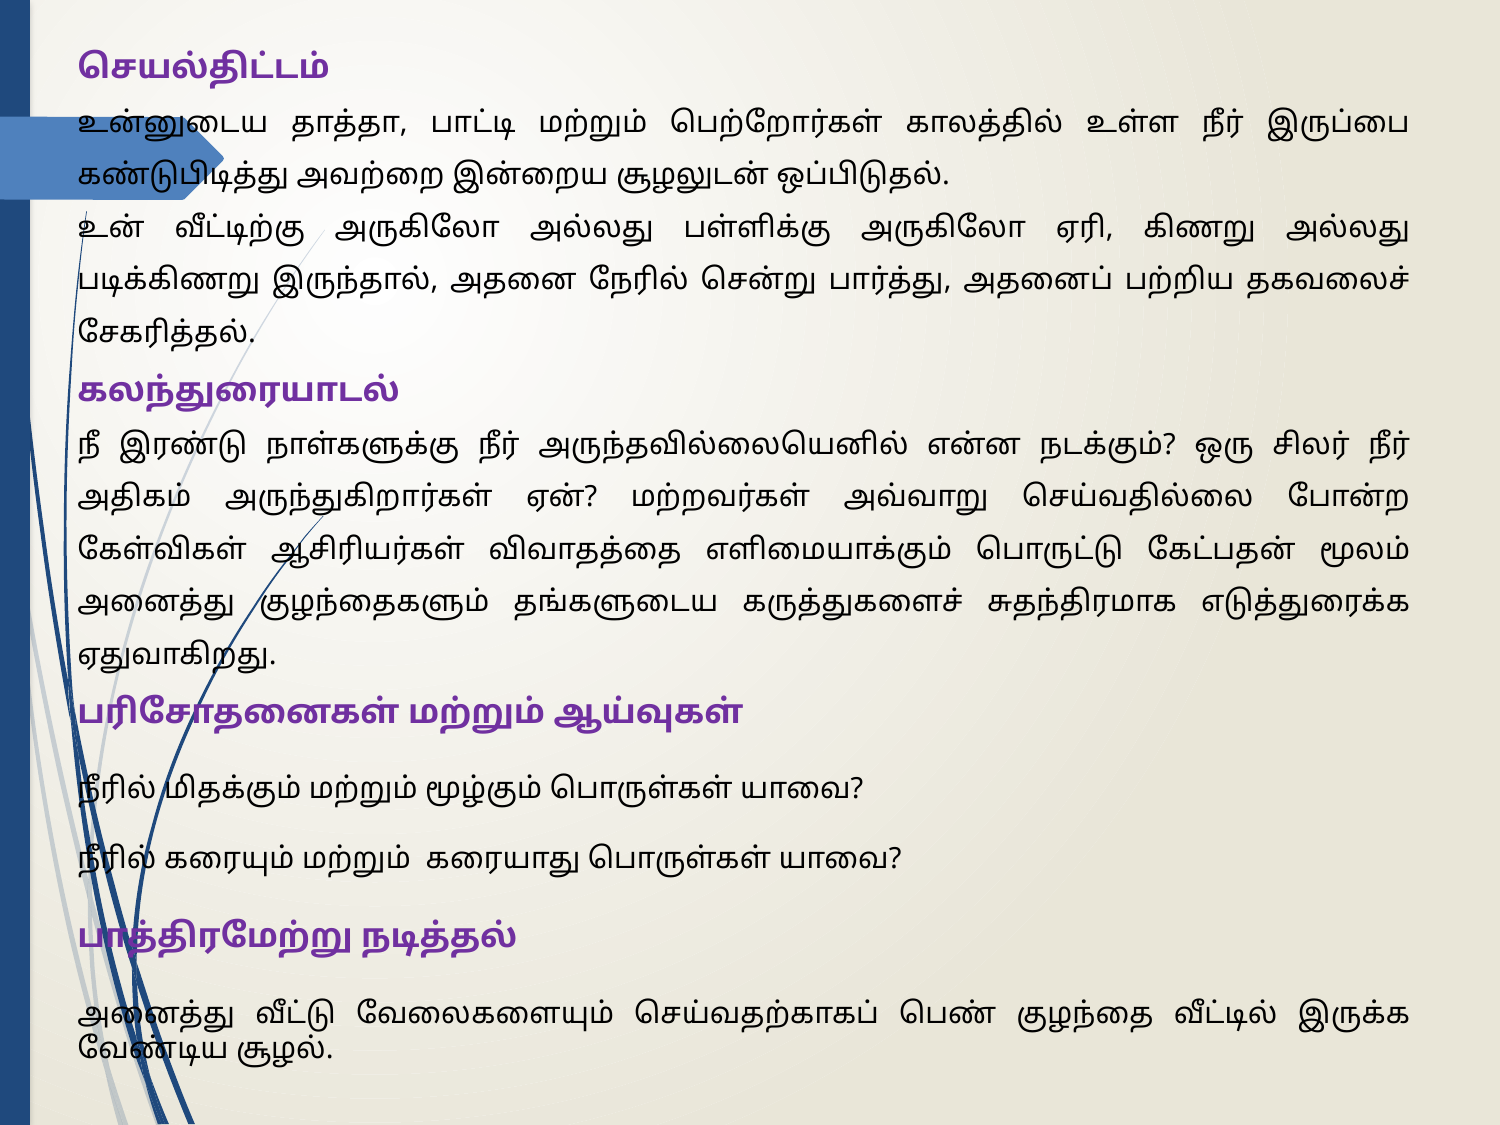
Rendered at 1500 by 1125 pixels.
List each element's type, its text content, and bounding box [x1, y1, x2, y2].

text_box செயல்திட்டம் உன்னுடைய தாத்தா, பாட்டி மற்றும் பெற்றோர்கள் காலத்தில் உள்ள நீர் இருப்பை கண்டுபிடித்து அவற்றை இன்றைய சூழலுடன் ஒப்பிடுதல். உன் வீட்டிற்கு அருகிலோ அல்லது பள்ளிக்கு அருகிலோ ஏரி, கிணறு அல்லது படிக்கிணறு இருந்தால், அதனை நேரில் சென்று பார்த்து, அதனைப் பற்றிய தகவலைச் சேகரித்தல். கலந்துரையாடல் நீ இரண்டு நாள்களுக்கு நீர் அருந்தவில்லையெனில் என்ன நடக்கும்? ஒரு சிலர் நீர் அதிகம் அருந்துகிறார்கள் ஏன்? மற்றவர்கள் அவ்வாறு செய்வதில்லை போன்ற கேள்விகள் ஆசிரியர்கள் விவாதத்தை எளிமையாக்கும் பொருட்டு கேட்பதன் மூலம் அனைத்து குழந்தைகளும் தங்களுடைய கருத்துகளைச் சுதந்திரமாக எடுத்துரைக்க ஏதுவாகிறது. பரிசோதனைகள் மற்றும் ஆய்வுகள் நீரில் மிதக்கும் மற்றும் மூழ்கும் பொருள்கள் யாவை? நீரில் கரையும் மற்றும் கரையாது பொருள்கள் யாவை? பாத்திரமேற்று நடித்தல் அனைத்து வீட்டு வேலைகளையும் செய்வதற்காகப் பெண் குழந்தை வீட்டில் இருக்க வேண்டிய சூழல். [62, 38, 1425, 1072]
